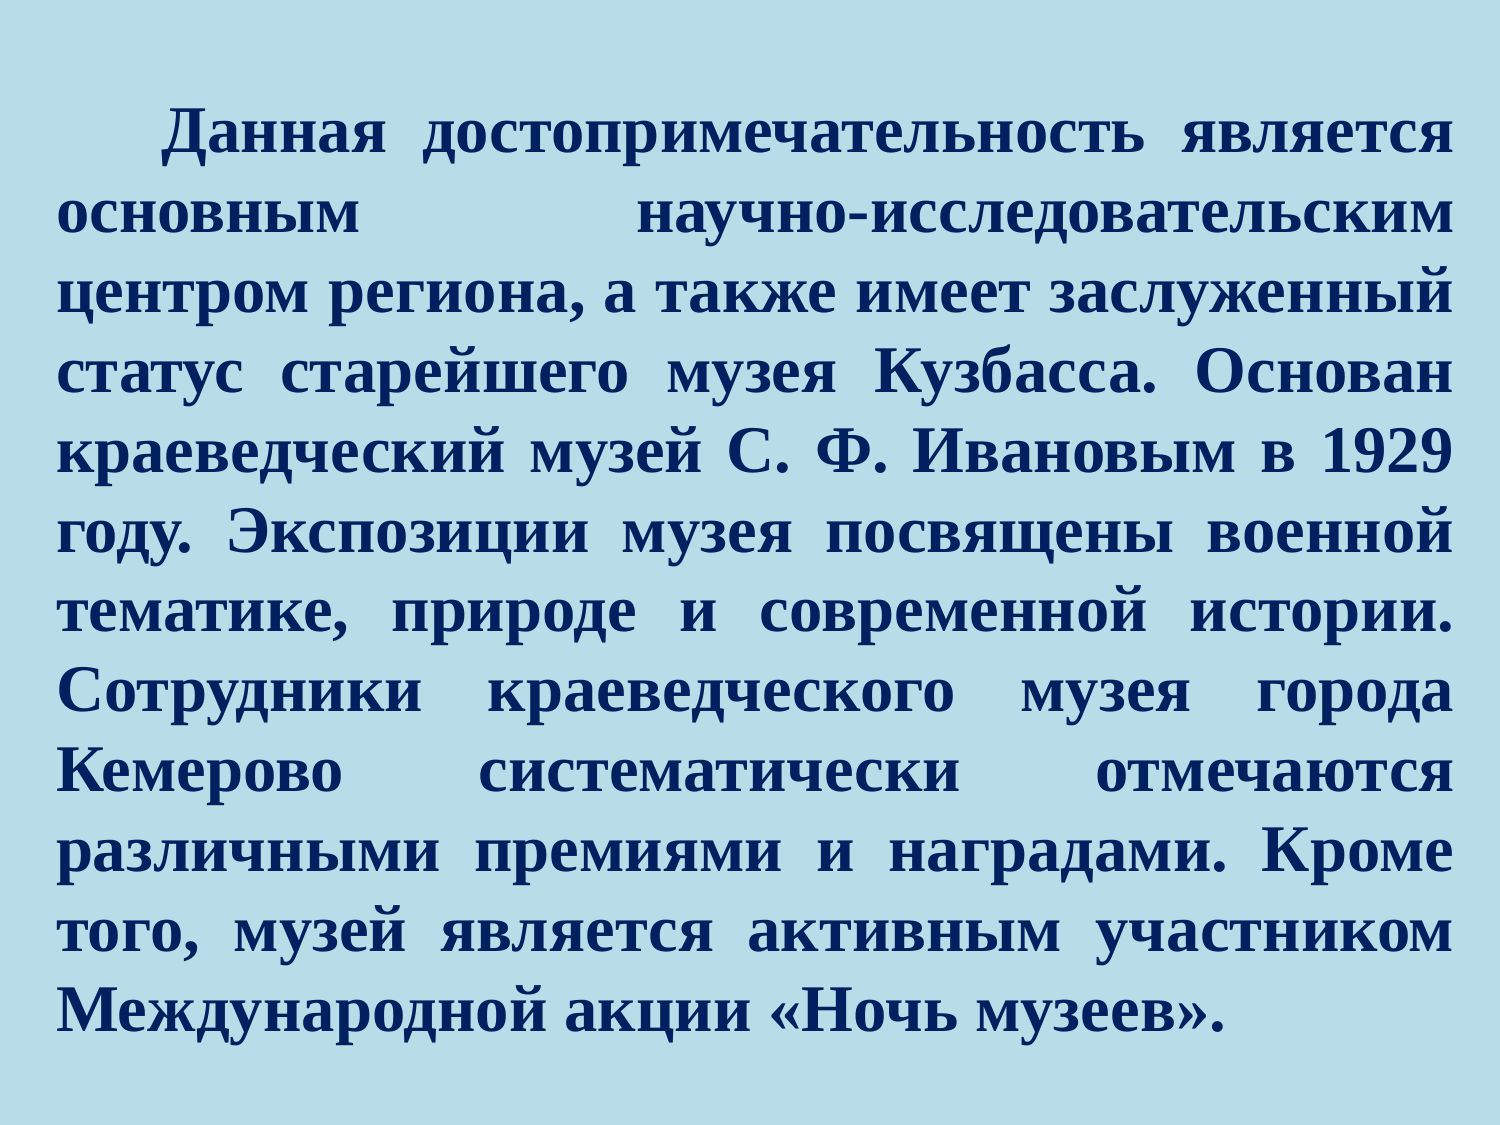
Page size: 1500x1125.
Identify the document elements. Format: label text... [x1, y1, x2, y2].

text_box Данная достопримечательность является основным научно-исследовательским центром региона, а также имеет заслуженный статус старейшего музея Кузбасса. Основан краеведческий музей С. Ф. Ивановым в 1929 году. Экспозиции музея посвящены военной тематике, природе и современной истории. Сотрудники краеведческого музея города Кемерово систематически отмечаются различными премиями и наградами. Кроме того, музей является активным участником Международной акции «Ночь музеев». [41, 78, 1471, 1053]
